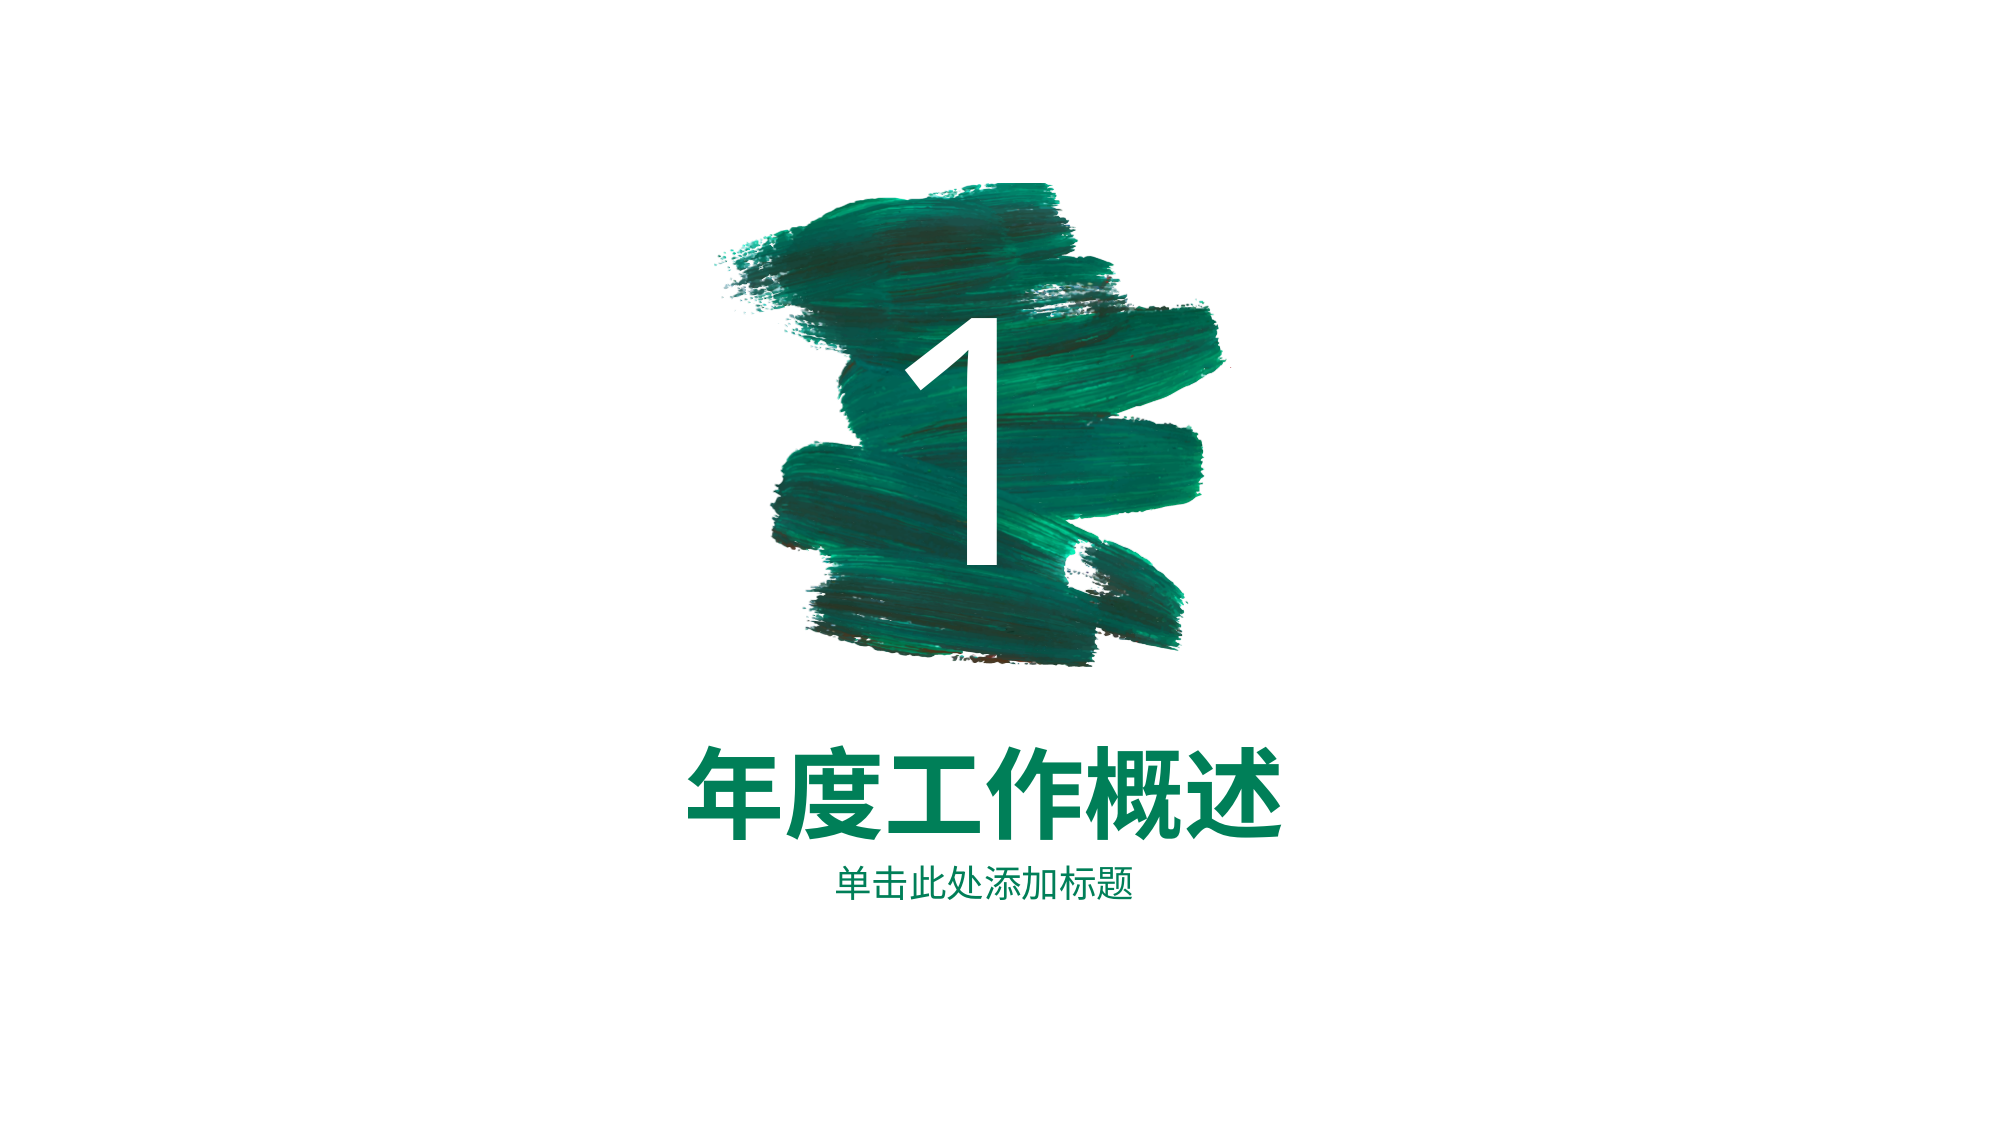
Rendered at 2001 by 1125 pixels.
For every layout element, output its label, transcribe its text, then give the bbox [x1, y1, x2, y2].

text_box 单击此处添加标题 [800, 852, 1168, 913]
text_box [714, 182, 1233, 667]
text_box 年度工作概述 [486, 724, 1482, 860]
